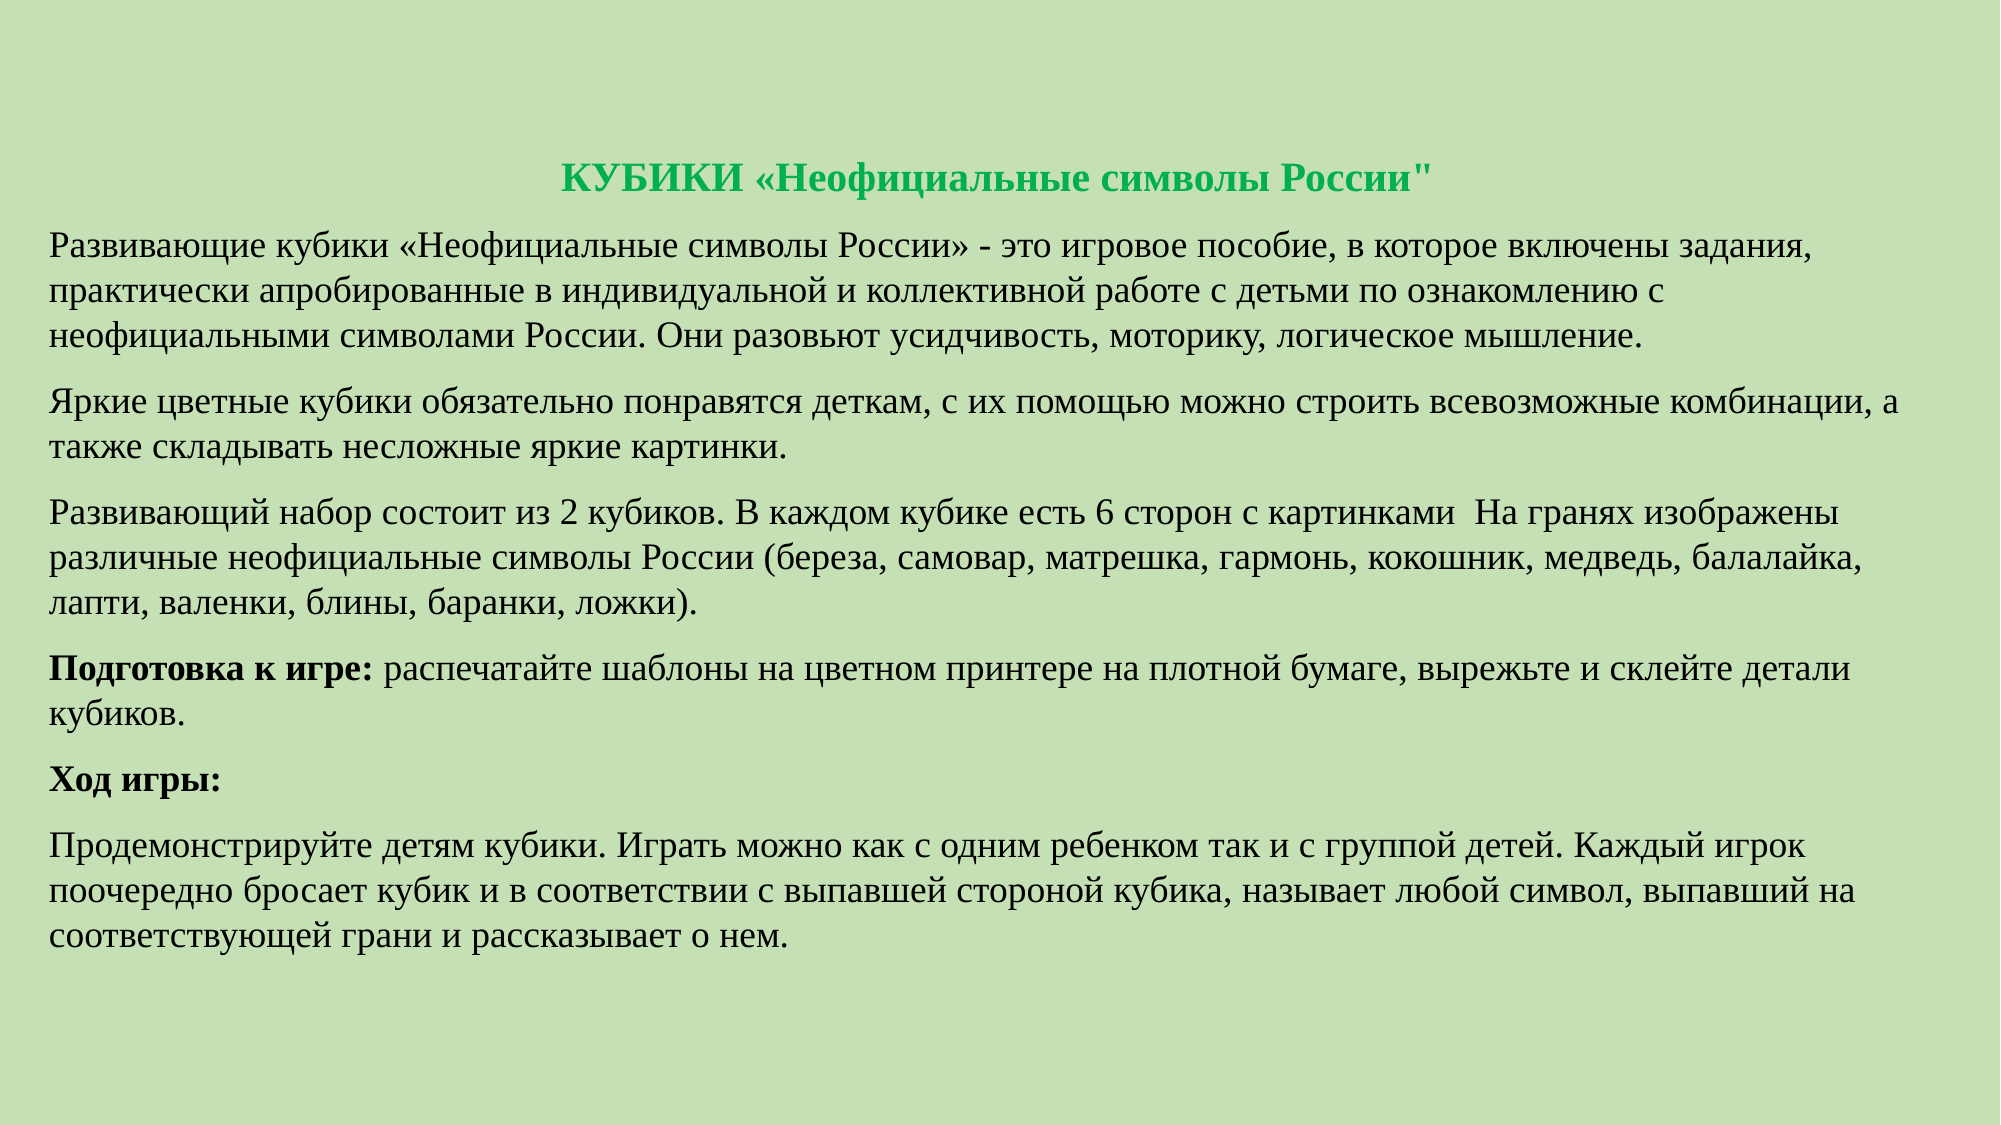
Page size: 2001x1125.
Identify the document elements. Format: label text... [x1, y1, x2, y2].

text_box КУБИКИ «Неофициальные символы России" Развивающие кубики «Неофициальные символы России» - это игровое пособие, в которое включены задания, практически апробированные в индивидуальной и коллективной работе с детьми по ознакомлению с неофициальными символами России. Они разовьют усидчивость, моторику, логическое мышление. Яркие цветные кубики обязательно понравятся деткам, с их помощью можно строить всевозможные комбинации, а также складывать несложные яркие картинки. Развивающий набор состоит из 2 кубиков. В каждом кубике есть 6 сторон с картинками На гранях изображены различные неофициальные символы России (береза, самовар, матрешка, гармонь, кокошник, медведь, балалайка, лапти, валенки, блины, баранки, ложки). Подготовка к игре: распечатайте шаблоны на цветном принтере на плотной бумаге, вырежьте и склейте детали кубиков. Ход игры: Продемонстрируйте детям кубики. Играть можно как с одним ребенком так и с группой детей. Каждый игрок поочередно бросает кубик и в соответствии с выпавшей стороной кубика, называет любой символ, выпавший на соответствующей грани и рассказывает о нем. [34, 17, 1962, 1125]
